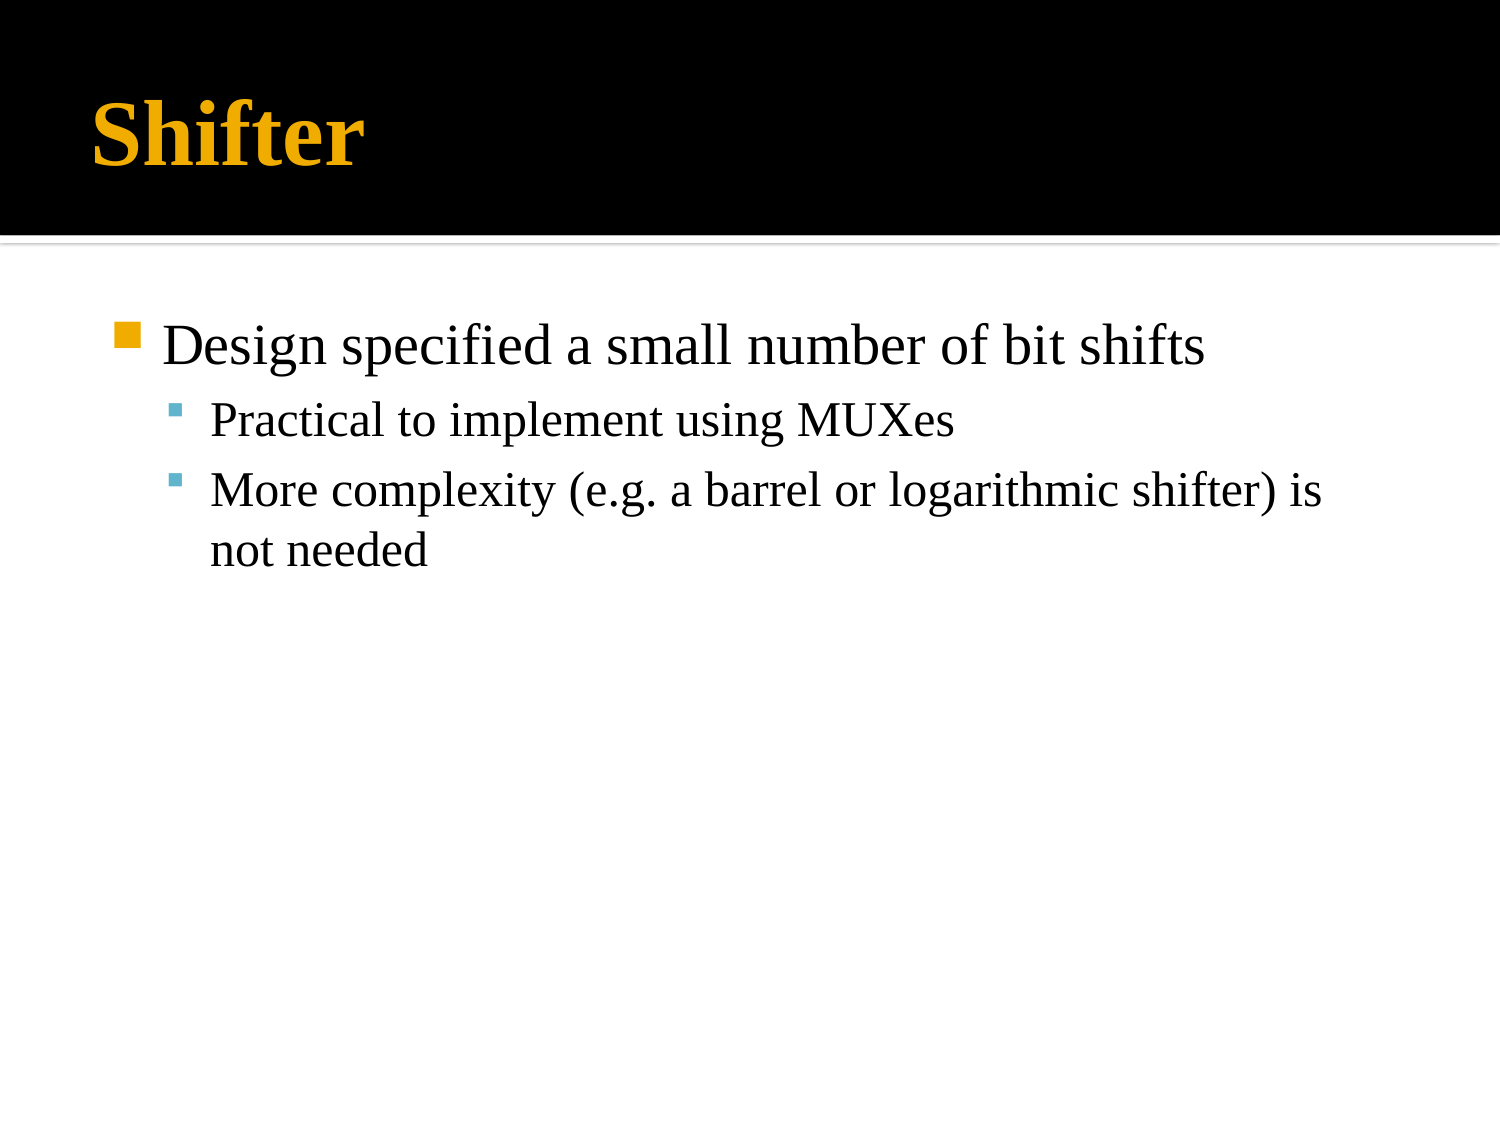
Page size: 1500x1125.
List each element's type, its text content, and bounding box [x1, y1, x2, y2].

title Shifter [75, 24, 1425, 231]
list Design specified a small number of bit shifts Practical to implement using MUXes More complexity (e.g. a barrel or logarithmic shifter) is not needed [75, 291, 1357, 1050]
